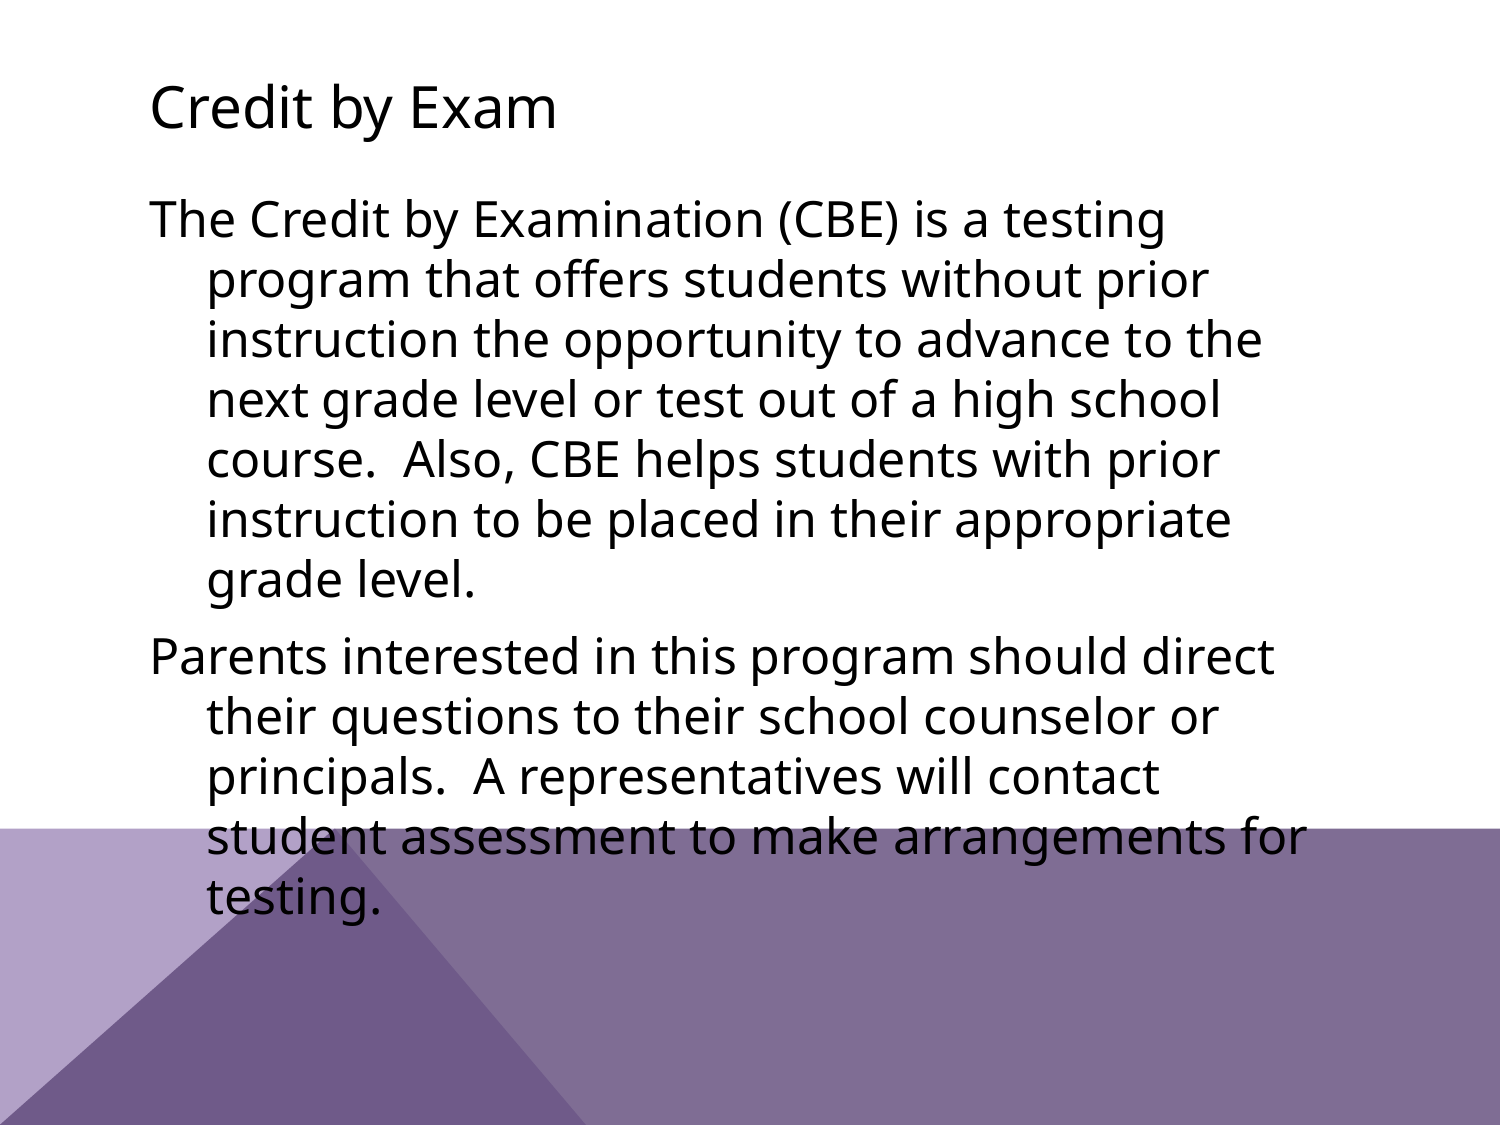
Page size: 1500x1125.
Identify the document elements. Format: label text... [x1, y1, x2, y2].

list The Credit by Examination (CBE) is a testing program that offers students without prior instruction the opportunity to advance to the next grade level or test out of a high school course. Also, CBE helps students with prior instruction to be placed in their appropriate grade level. Parents interested in this program should direct their questions to their school counselor or principals. A representatives will contact student assessment to make arrangements for testing. [134, 180, 1369, 768]
title Credit by Exam [134, 59, 1369, 150]
